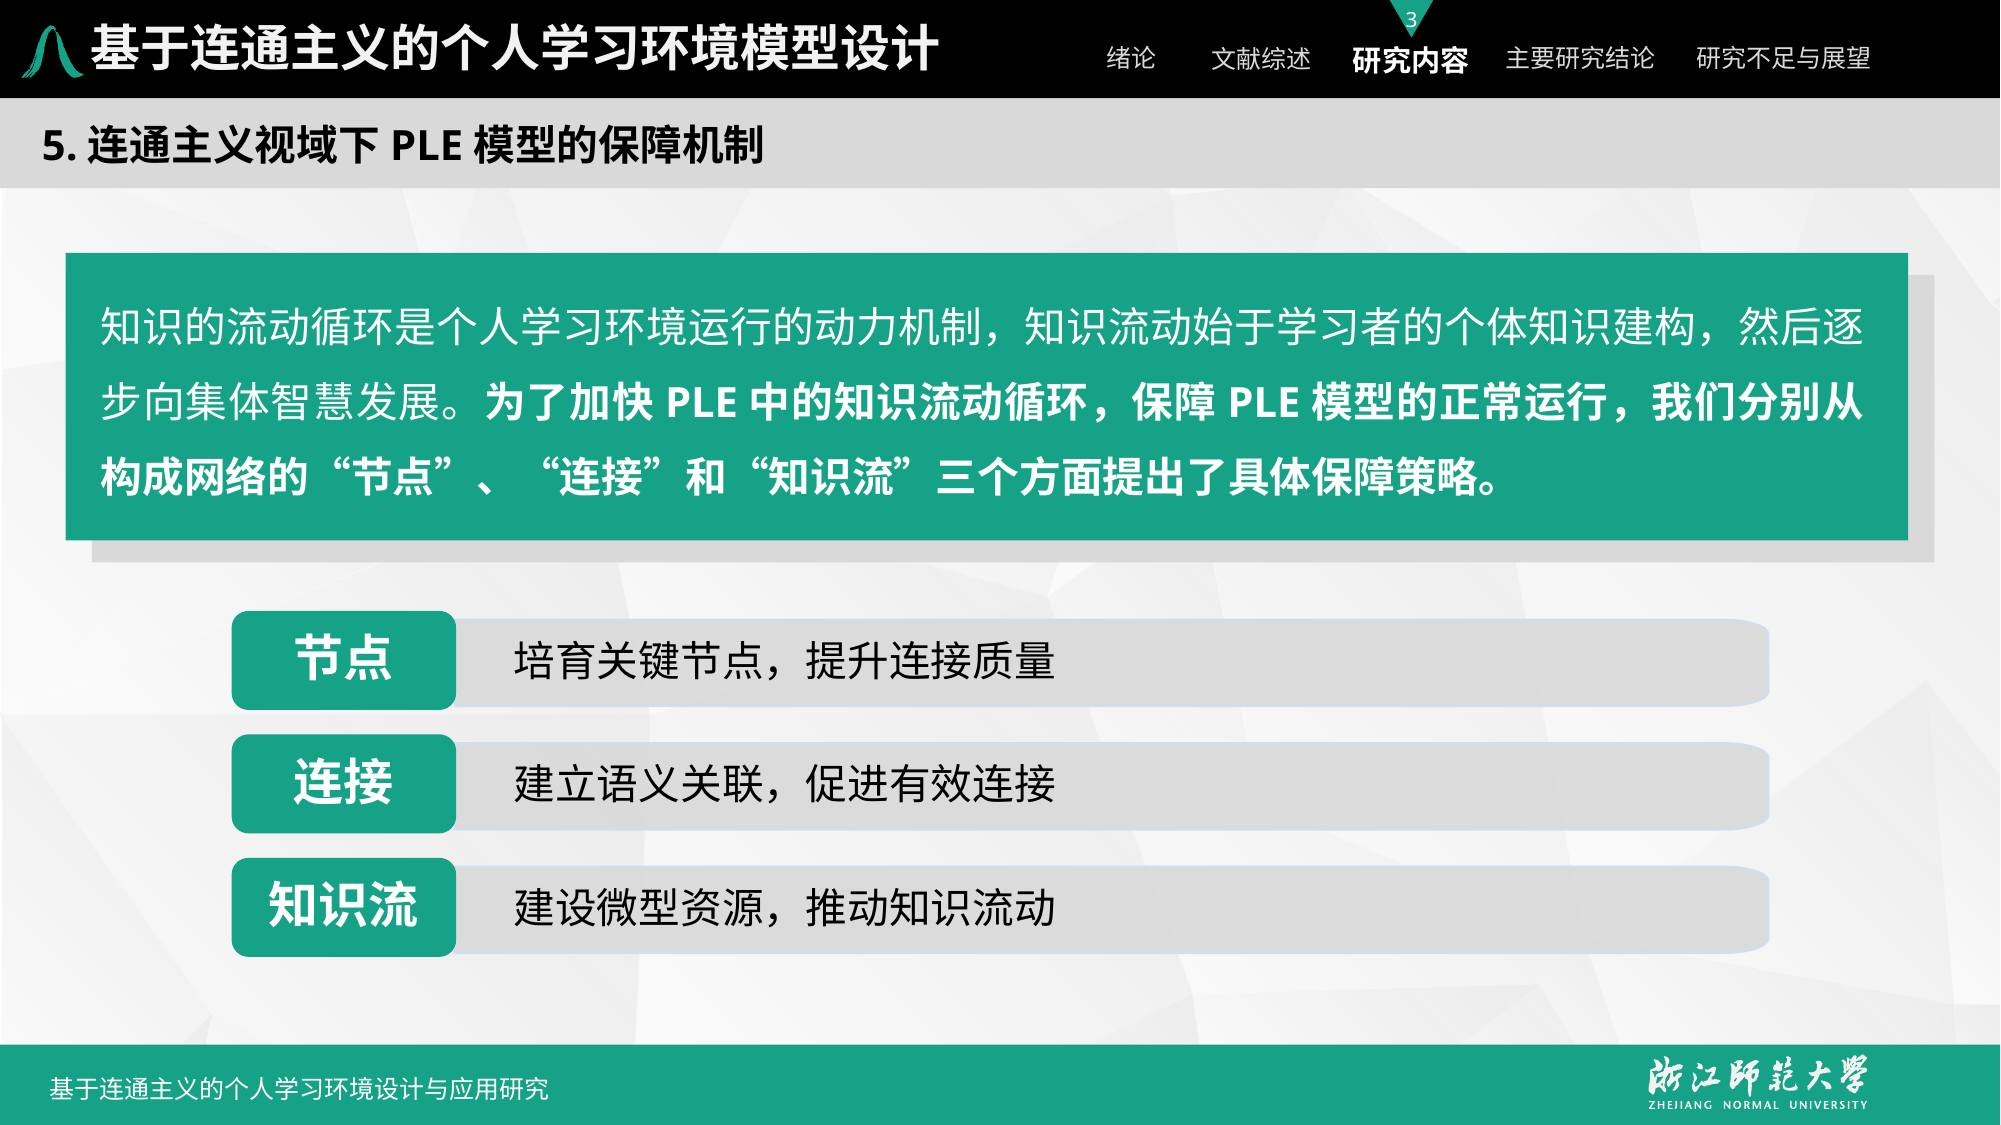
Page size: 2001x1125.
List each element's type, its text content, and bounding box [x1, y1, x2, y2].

list 基于连通主义的个人学习环境模型设计 [75, 16, 965, 87]
picture [0, 0, 2001, 1125]
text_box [65, 252, 1935, 563]
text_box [231, 610, 1769, 957]
list 5.连通主义视域下PLE模型的保障机制 [27, 111, 835, 183]
